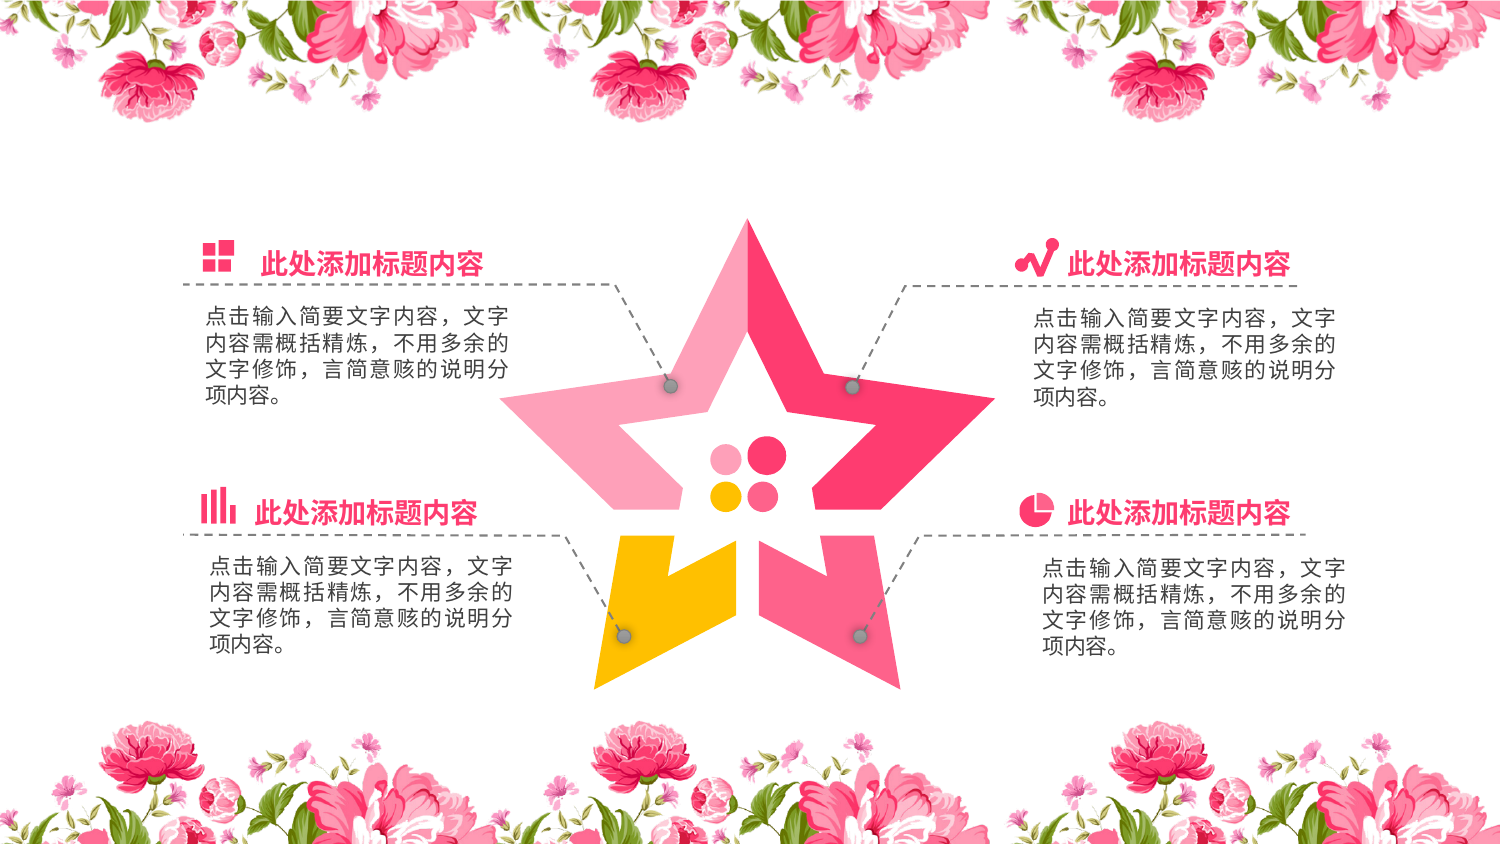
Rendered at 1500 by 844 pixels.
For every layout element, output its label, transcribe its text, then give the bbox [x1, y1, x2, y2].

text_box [202, 221, 529, 284]
text_box 点击输入简要文字内容，文字内容需概括精炼，不用多余的文字修饰，言简意赅的说明分项内容。 [1027, 546, 1362, 667]
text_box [183, 534, 631, 644]
picture [461, 1, 978, 123]
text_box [853, 534, 1306, 644]
picture [0, 720, 1500, 844]
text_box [1014, 221, 1336, 288]
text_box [845, 286, 1303, 395]
text_box 点击输入简要文字内容，文字内容需概括精炼，不用多余的文字修饰，言简意赅的说明分项内容。 [190, 393, 499, 416]
picture [979, 1, 1500, 123]
text_box 点击输入简要文字内容，文字内容需概括精炼，不用多余的文字修饰，言简意赅的说明分项内容。 [194, 644, 499, 665]
picture [0, 1, 460, 123]
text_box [183, 284, 678, 393]
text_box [201, 471, 523, 534]
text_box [1019, 470, 1336, 538]
text_box 点击输入简要文字内容，文字内容需概括精炼，不用多余的文字修饰，言简意赅的说明分项内容。 [1018, 297, 1353, 417]
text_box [499, 218, 995, 690]
